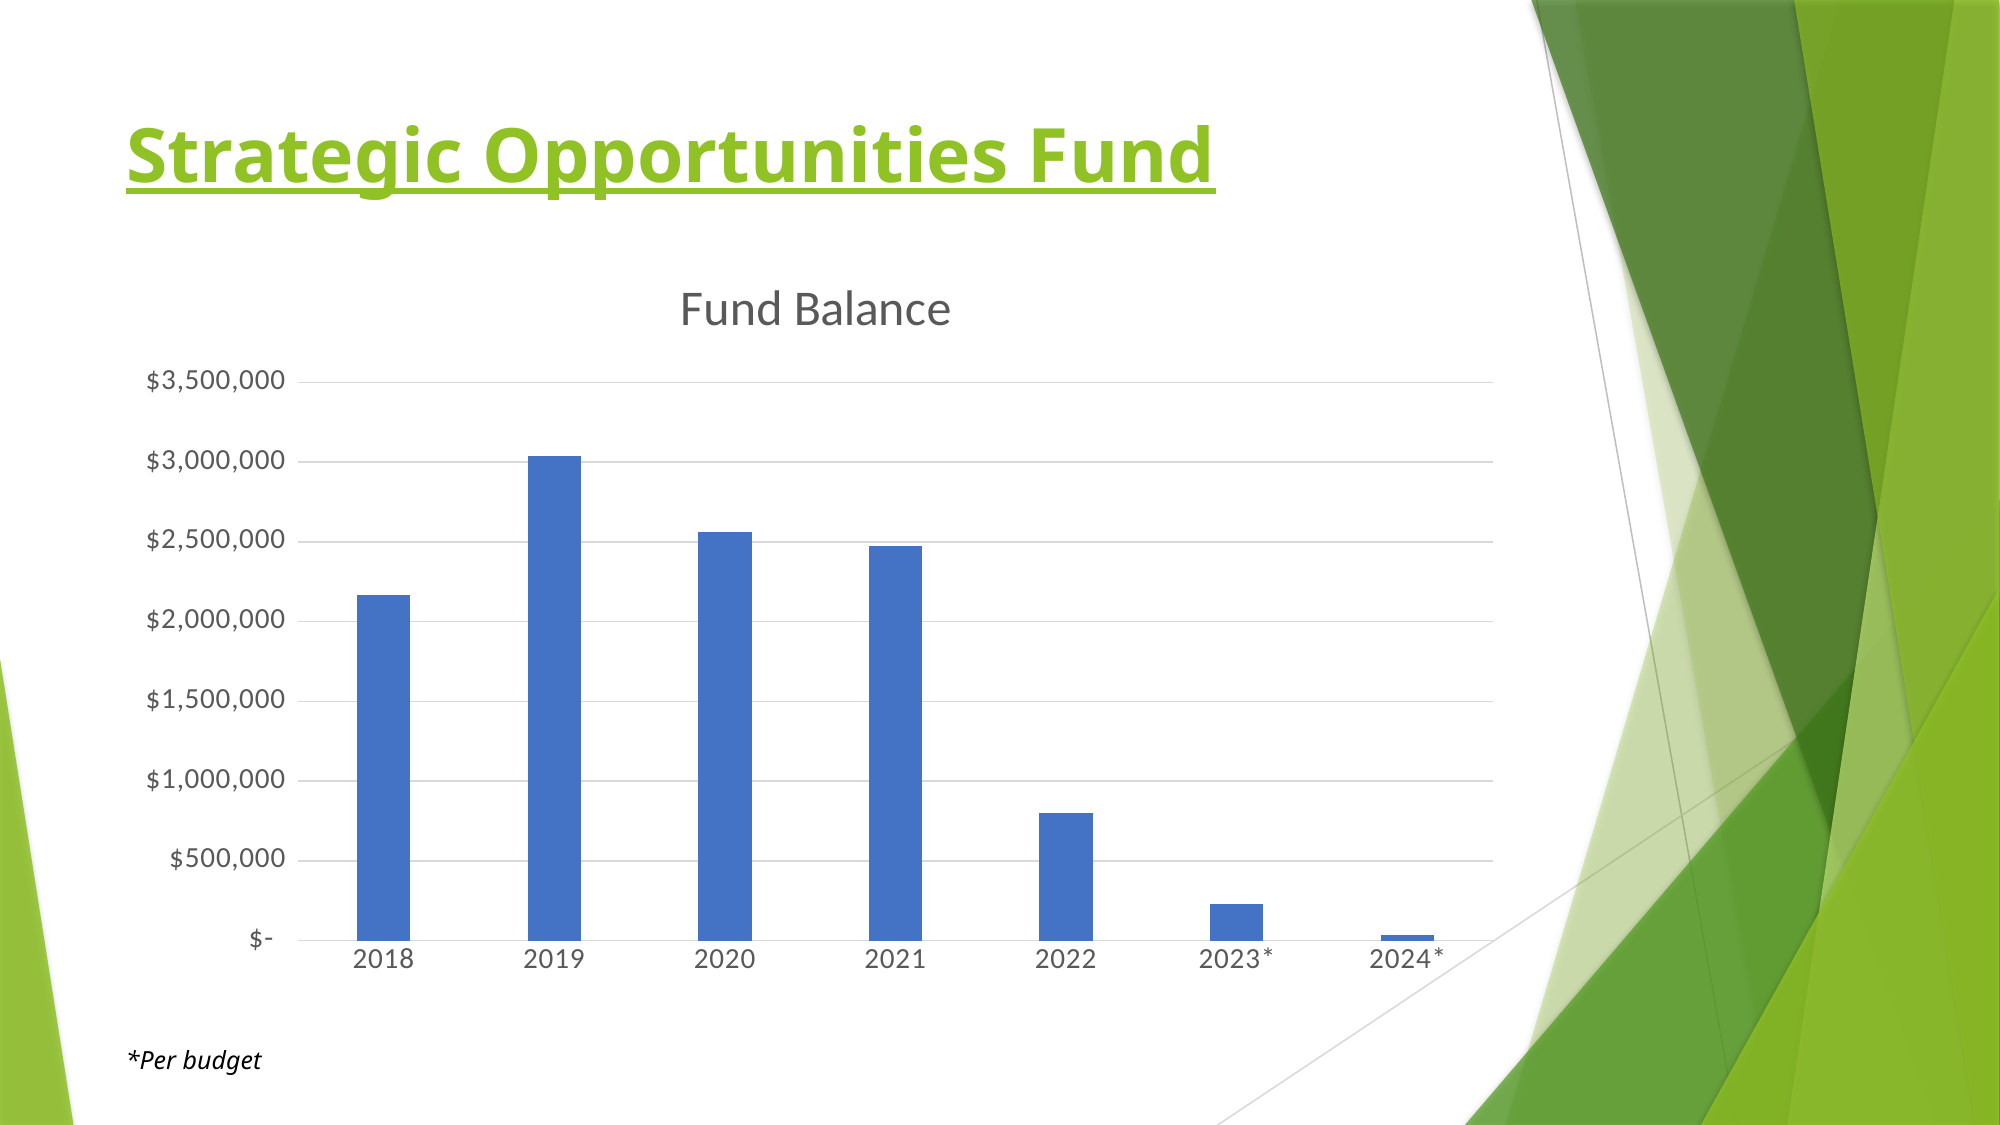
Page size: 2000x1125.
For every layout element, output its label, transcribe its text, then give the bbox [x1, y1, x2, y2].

chart [110, 249, 1522, 992]
text_box *Per budget [111, 1037, 375, 1083]
title Strategic Opportunities Fund [111, 99, 1521, 249]
